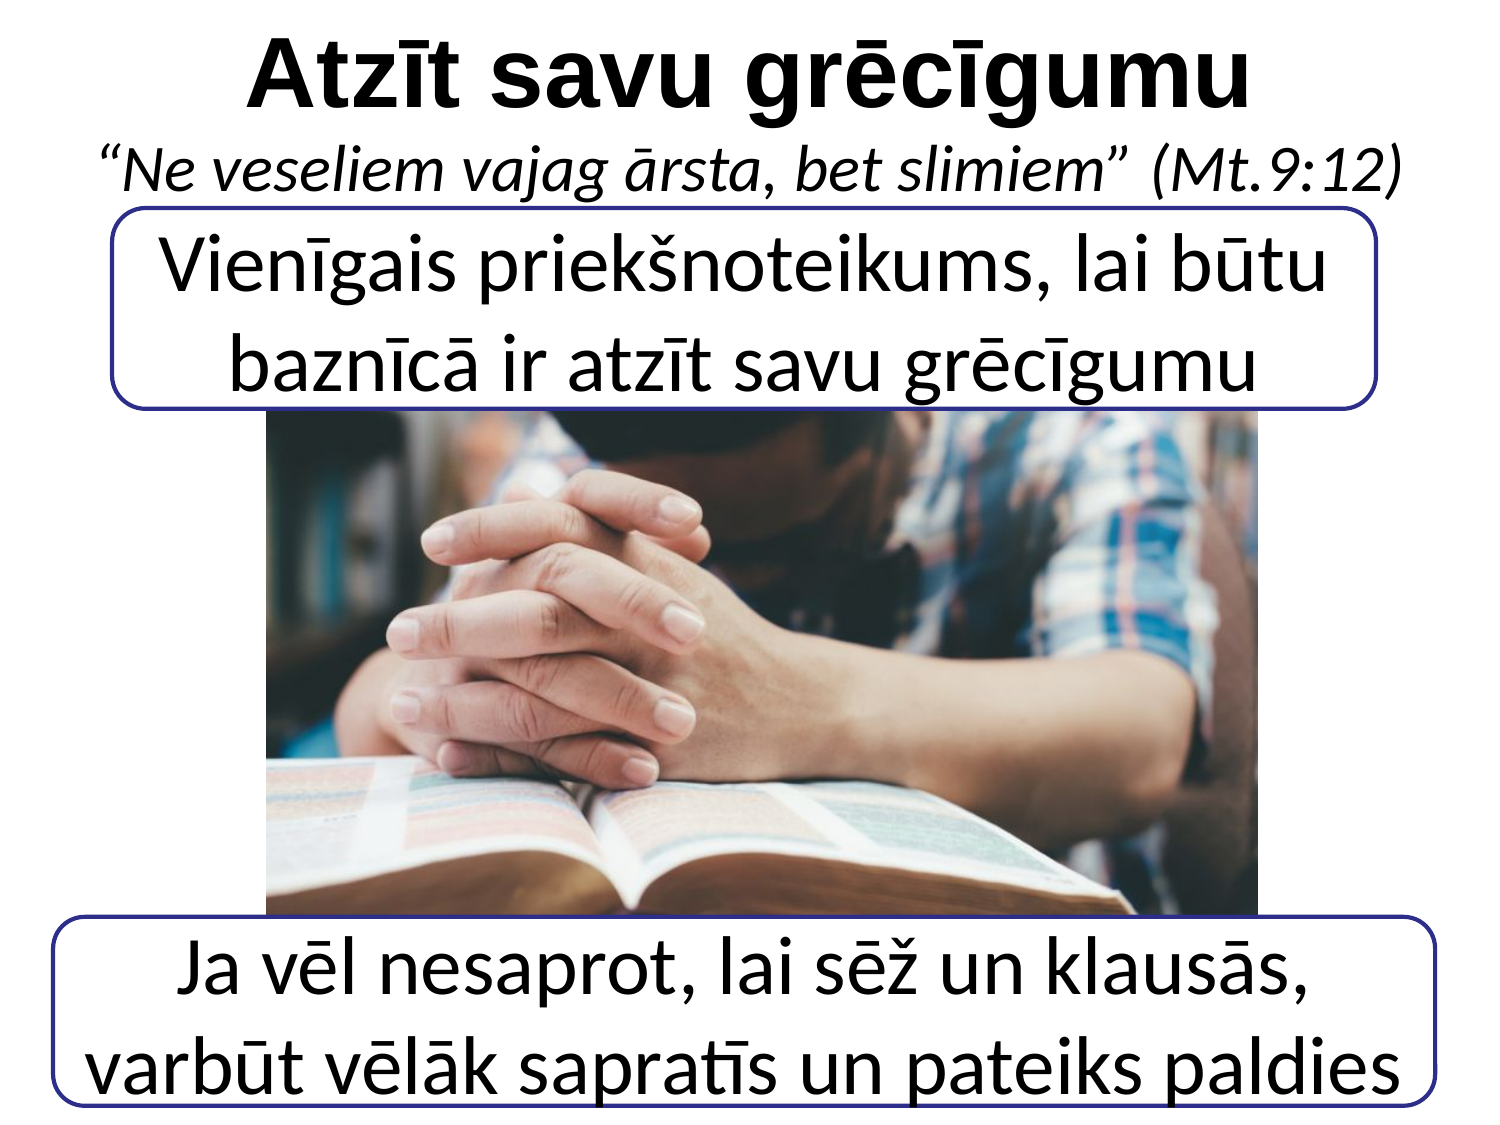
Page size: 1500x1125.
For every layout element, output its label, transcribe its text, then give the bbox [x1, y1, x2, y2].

text_box Ja vēl nesaprot, lai sēž un klausās, varbūt vēlāk sapratīs un pateiks paldies [50, 914, 1438, 1108]
text_box “Ne veseliem vajag ārsta, bet slimiem” (Mt.9:12) [0, 117, 1500, 212]
text_box Atzīt savu grēcīgumu [0, 0, 1500, 117]
picture [266, 367, 1259, 916]
text_box Vienīgais priekšnoteikums, lai būtu baznīcā ir atzīt savu grēcīgumu [109, 205, 1379, 411]
